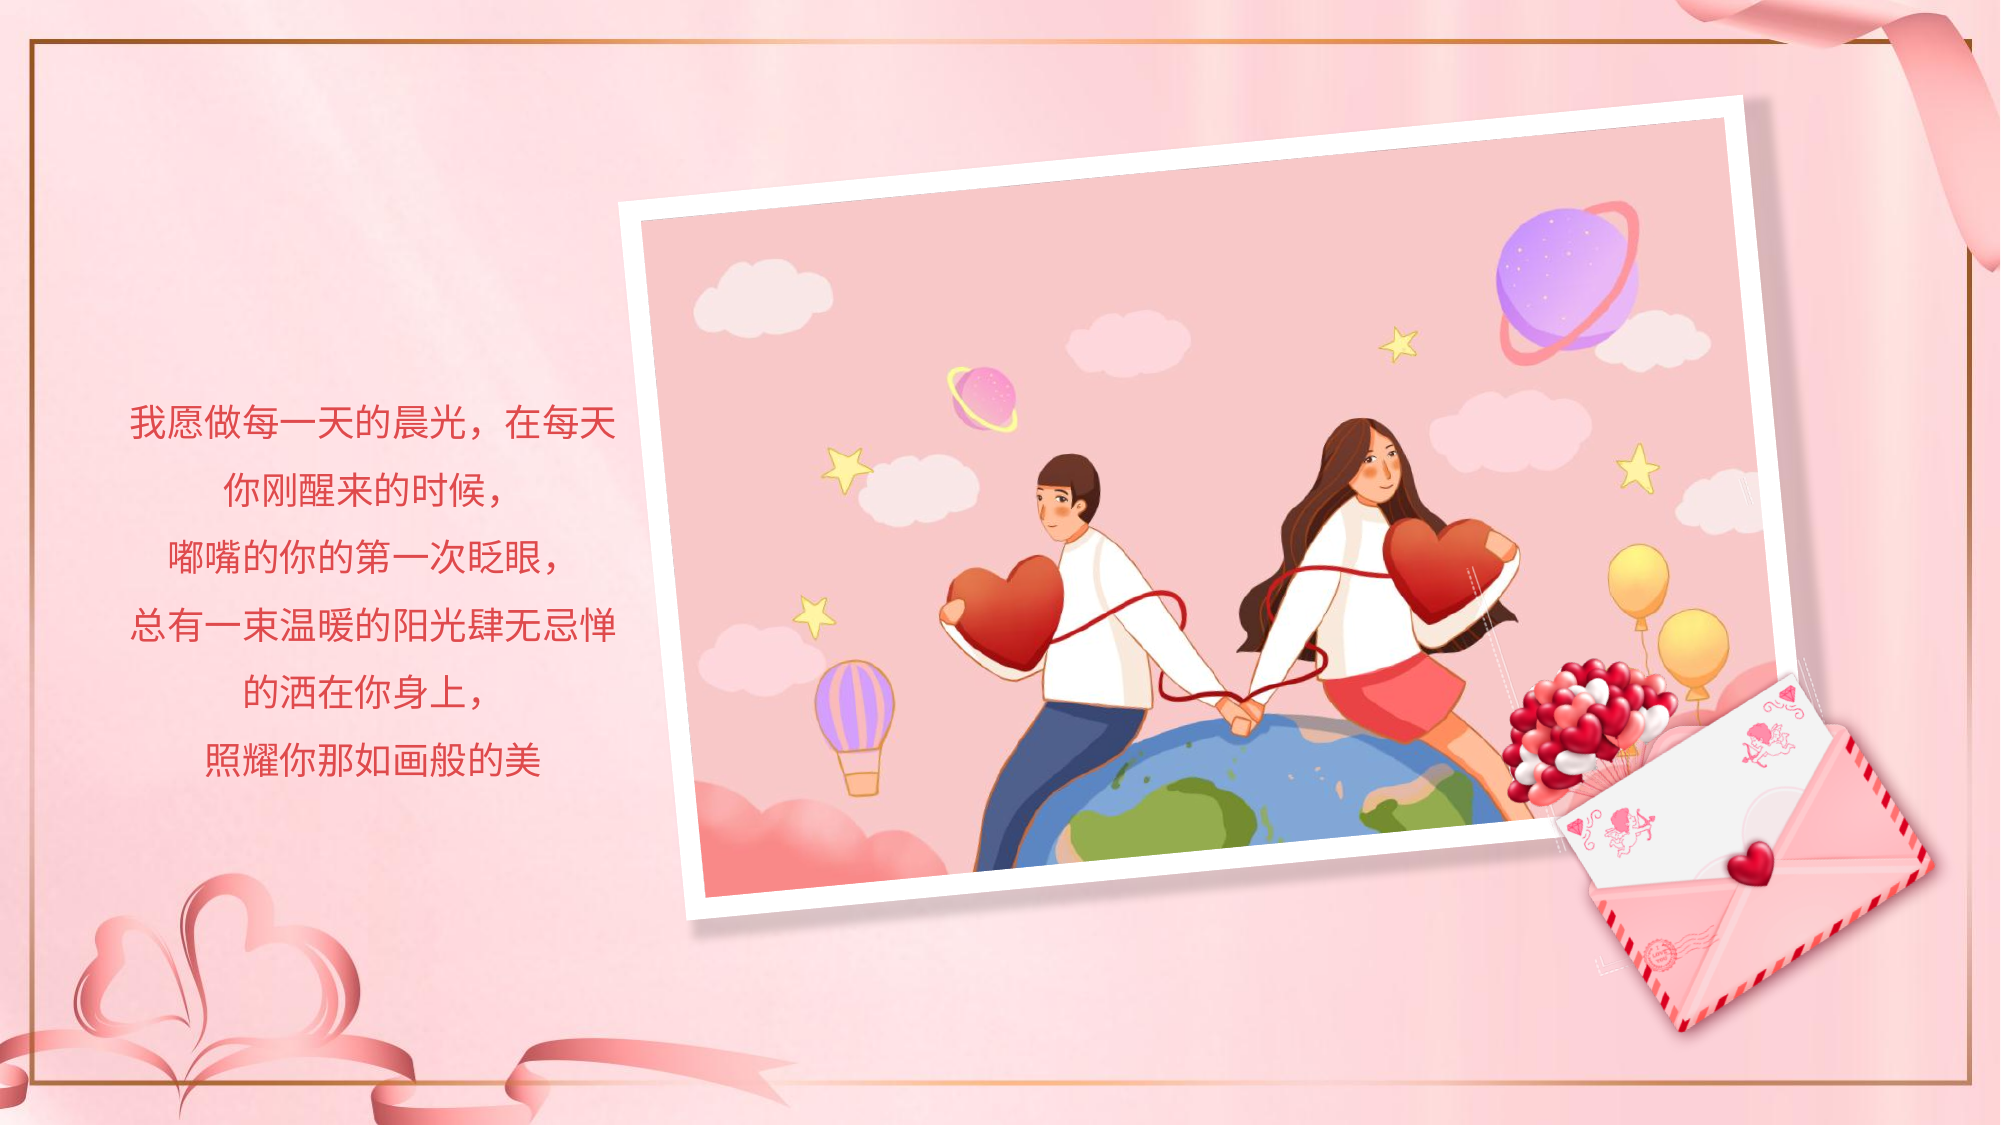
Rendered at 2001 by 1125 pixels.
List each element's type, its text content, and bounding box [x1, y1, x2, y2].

picture [0, 0, 2001, 1125]
text_box 我愿做每一天的晨光，在每天你刚醒来的时候， 嘟嘴的你的第一次眨眼， 总有一束温暖的阳光肆无忌惮的洒在你身上， 照耀你那如画般的美 [106, 369, 641, 790]
